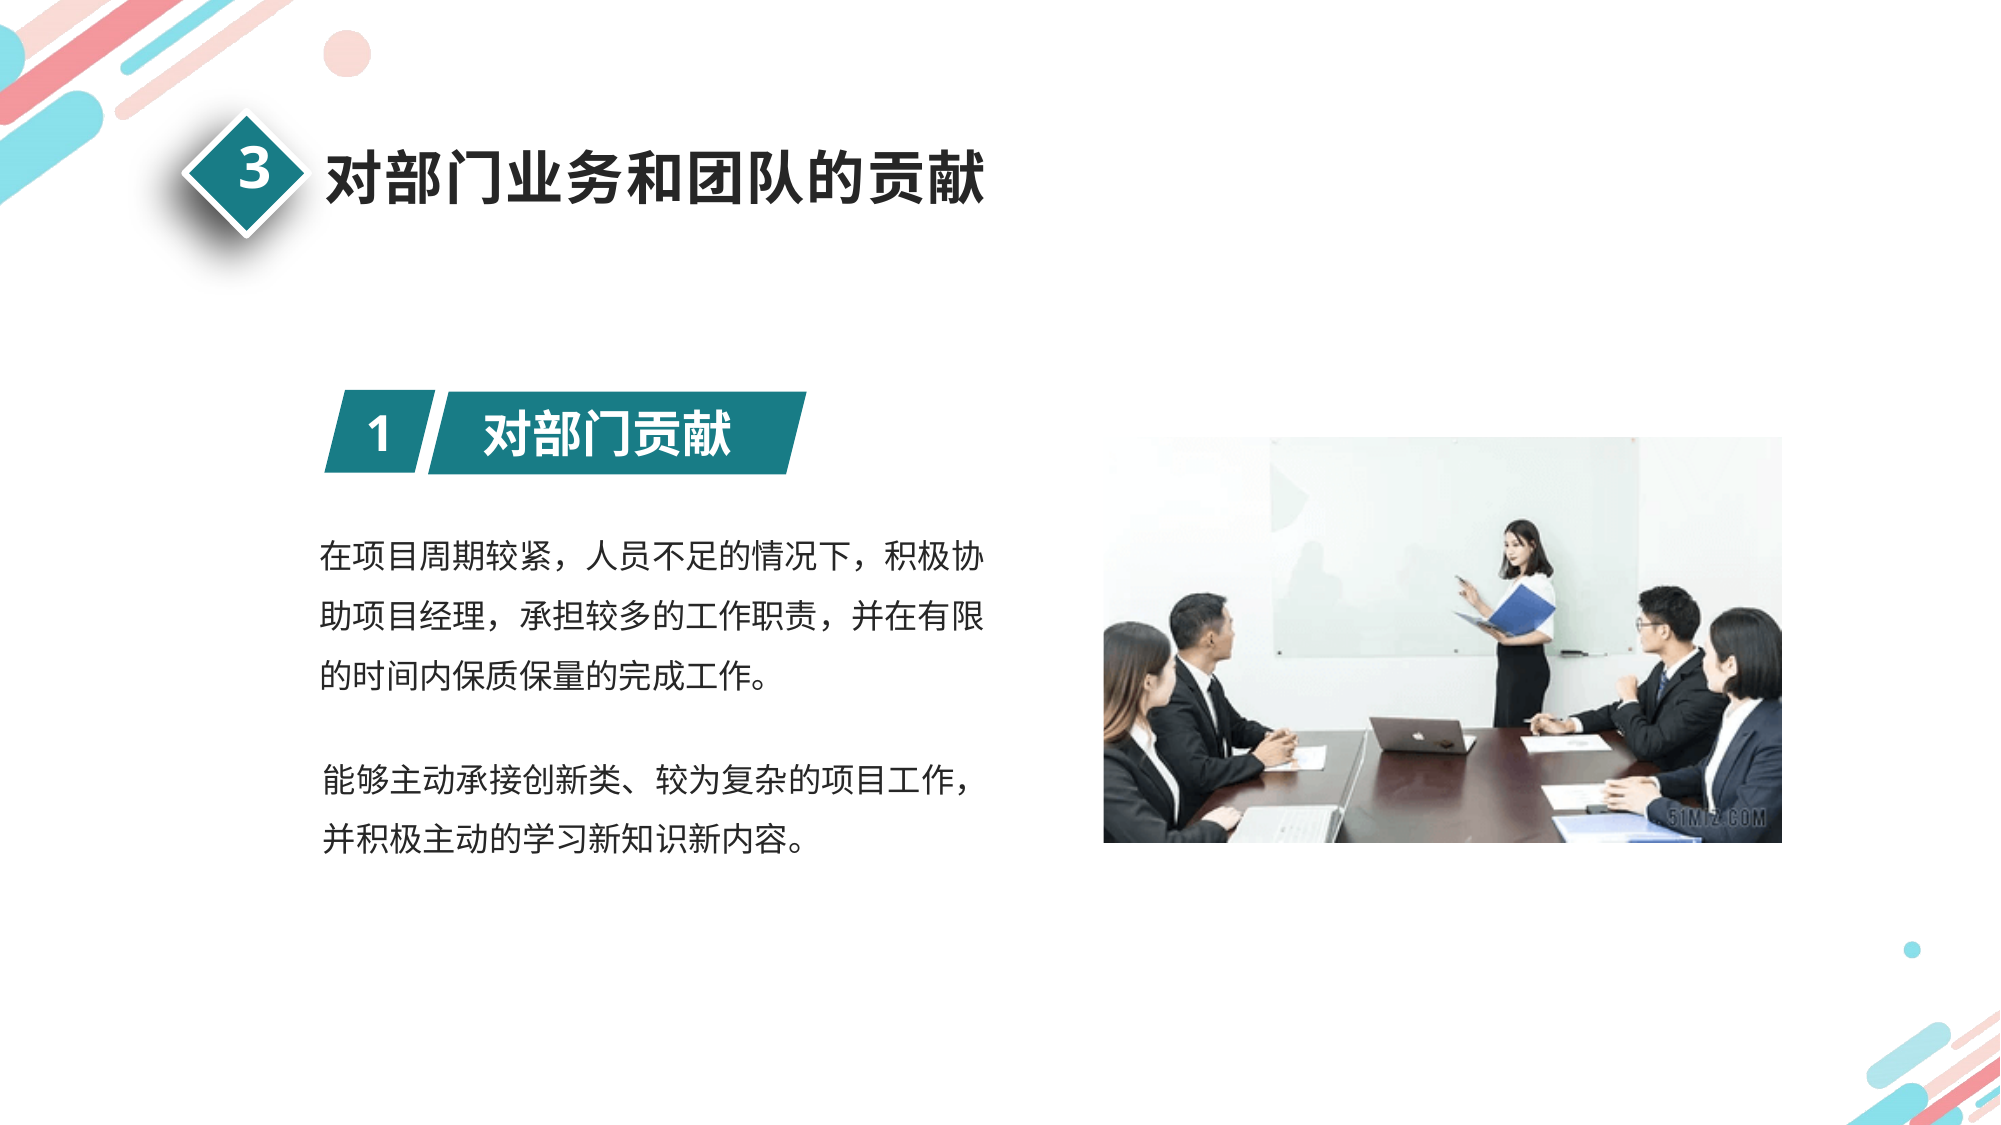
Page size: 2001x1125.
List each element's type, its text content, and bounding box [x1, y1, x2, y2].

text_box 在项目周期较紧，人员不足的情况下，积极协助项目经理，承担较多的工作职责，并在有限的时间内保质保量的完成工作。 [305, 507, 1028, 703]
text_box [184, 110, 1007, 236]
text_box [324, 390, 807, 475]
picture [1103, 437, 1782, 843]
picture [0, 0, 528, 253]
picture [1818, 935, 2000, 1125]
text_box 能够主动承接创新类、较为复杂的项目工作，并积极主动的学习新知识新内容。 [308, 731, 1004, 866]
